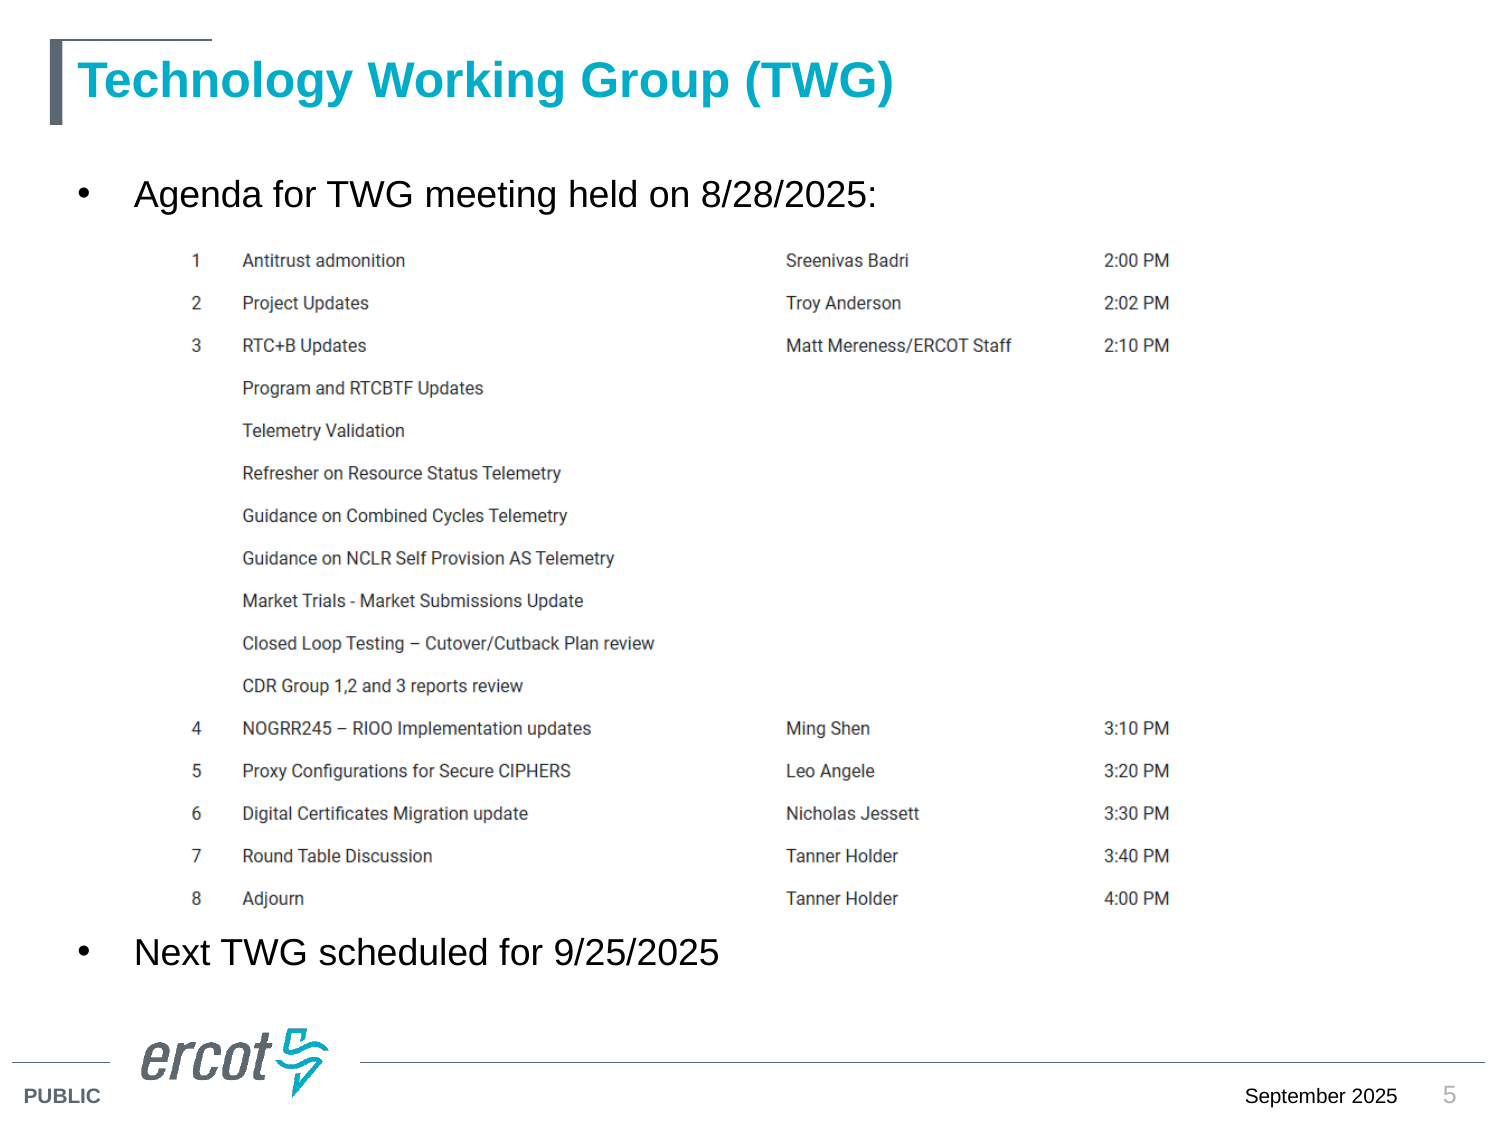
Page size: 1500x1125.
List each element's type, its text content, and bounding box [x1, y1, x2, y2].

picture [187, 249, 1177, 916]
text_box Agenda for TWG meeting held on 8/28/2025: Next TWG scheduled for 9/25/2025 [62, 162, 1225, 1038]
slide_number 5 [1412, 1076, 1488, 1112]
title Technology Working Group (TWG) [62, 39, 1163, 125]
picture [137, 1038, 332, 1100]
